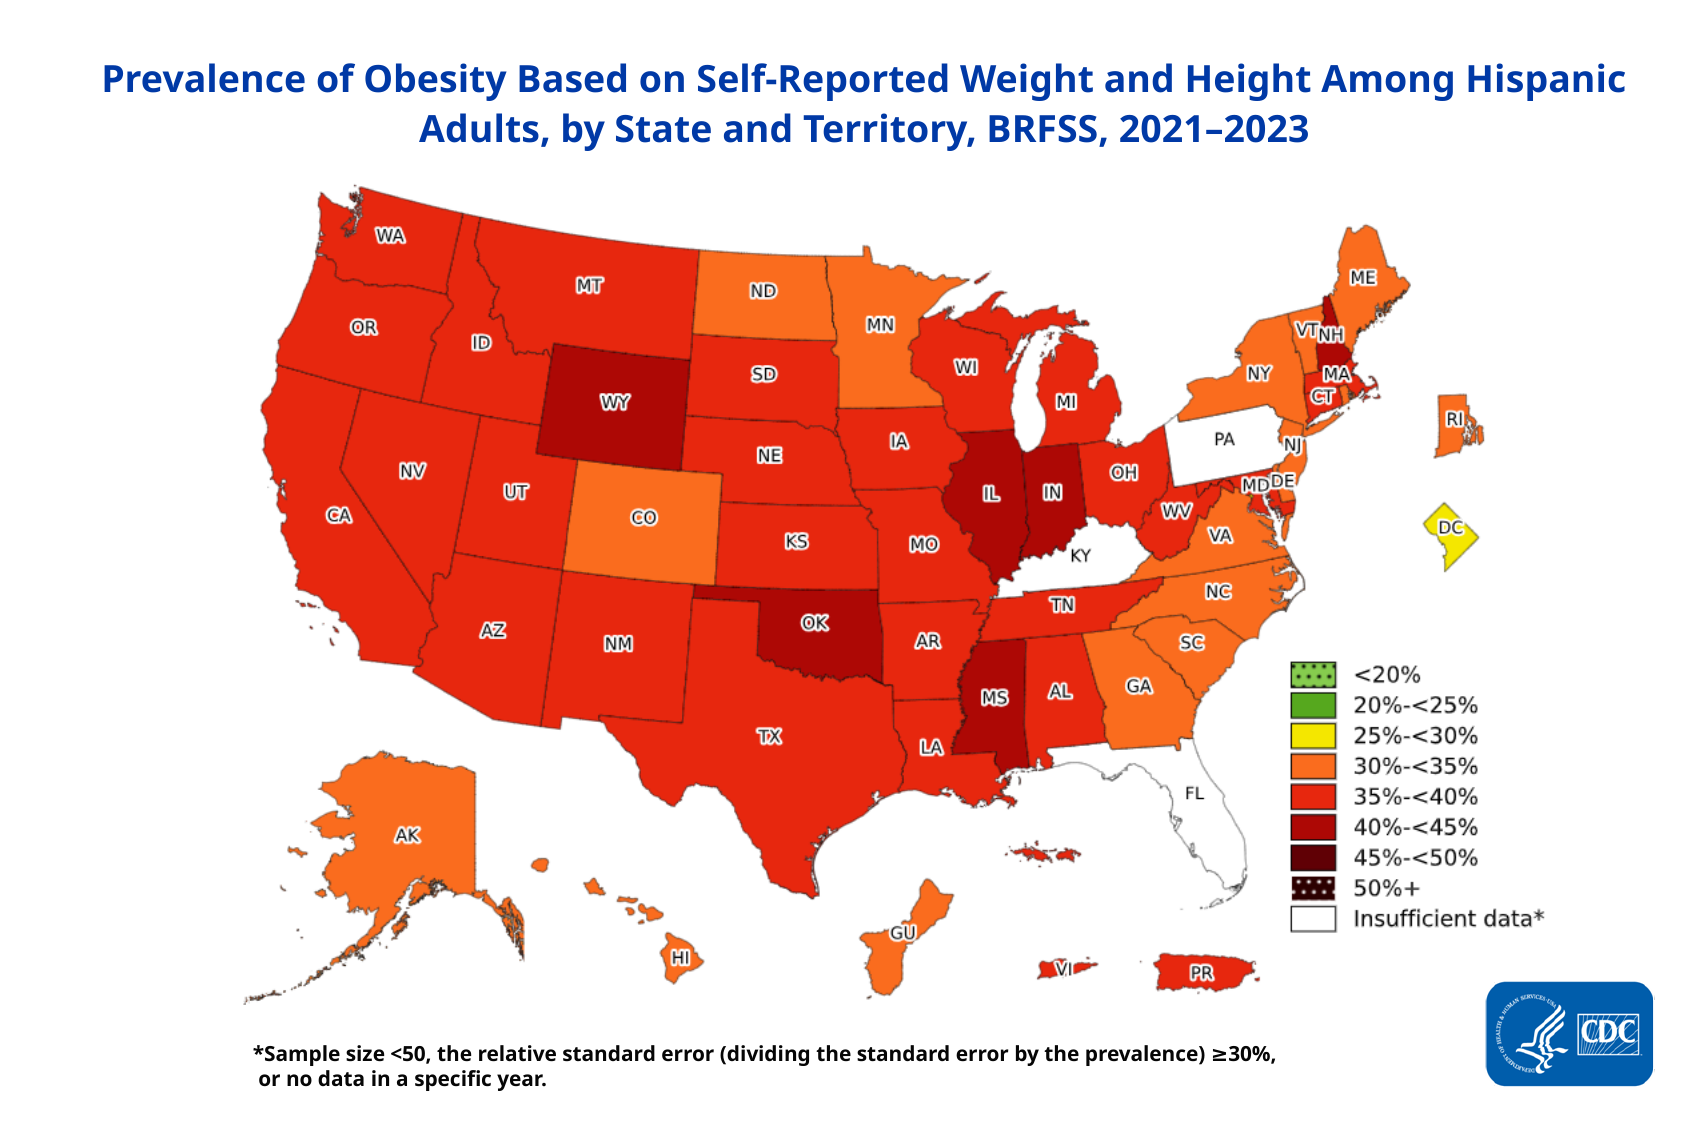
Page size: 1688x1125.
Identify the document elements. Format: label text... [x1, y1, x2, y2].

text_box *Sample size <50, the relative standard error (dividing the standard error by the prevalence) ≥30%, or no data in a specific year. [238, 1033, 1476, 1099]
picture [237, 156, 1655, 1090]
title Prevalence of Obesity Based on Self-Reported Weight and Height Among Hispanic Adults, by State and Territory, BRFSS, 2021–2023 [75, 23, 1655, 158]
